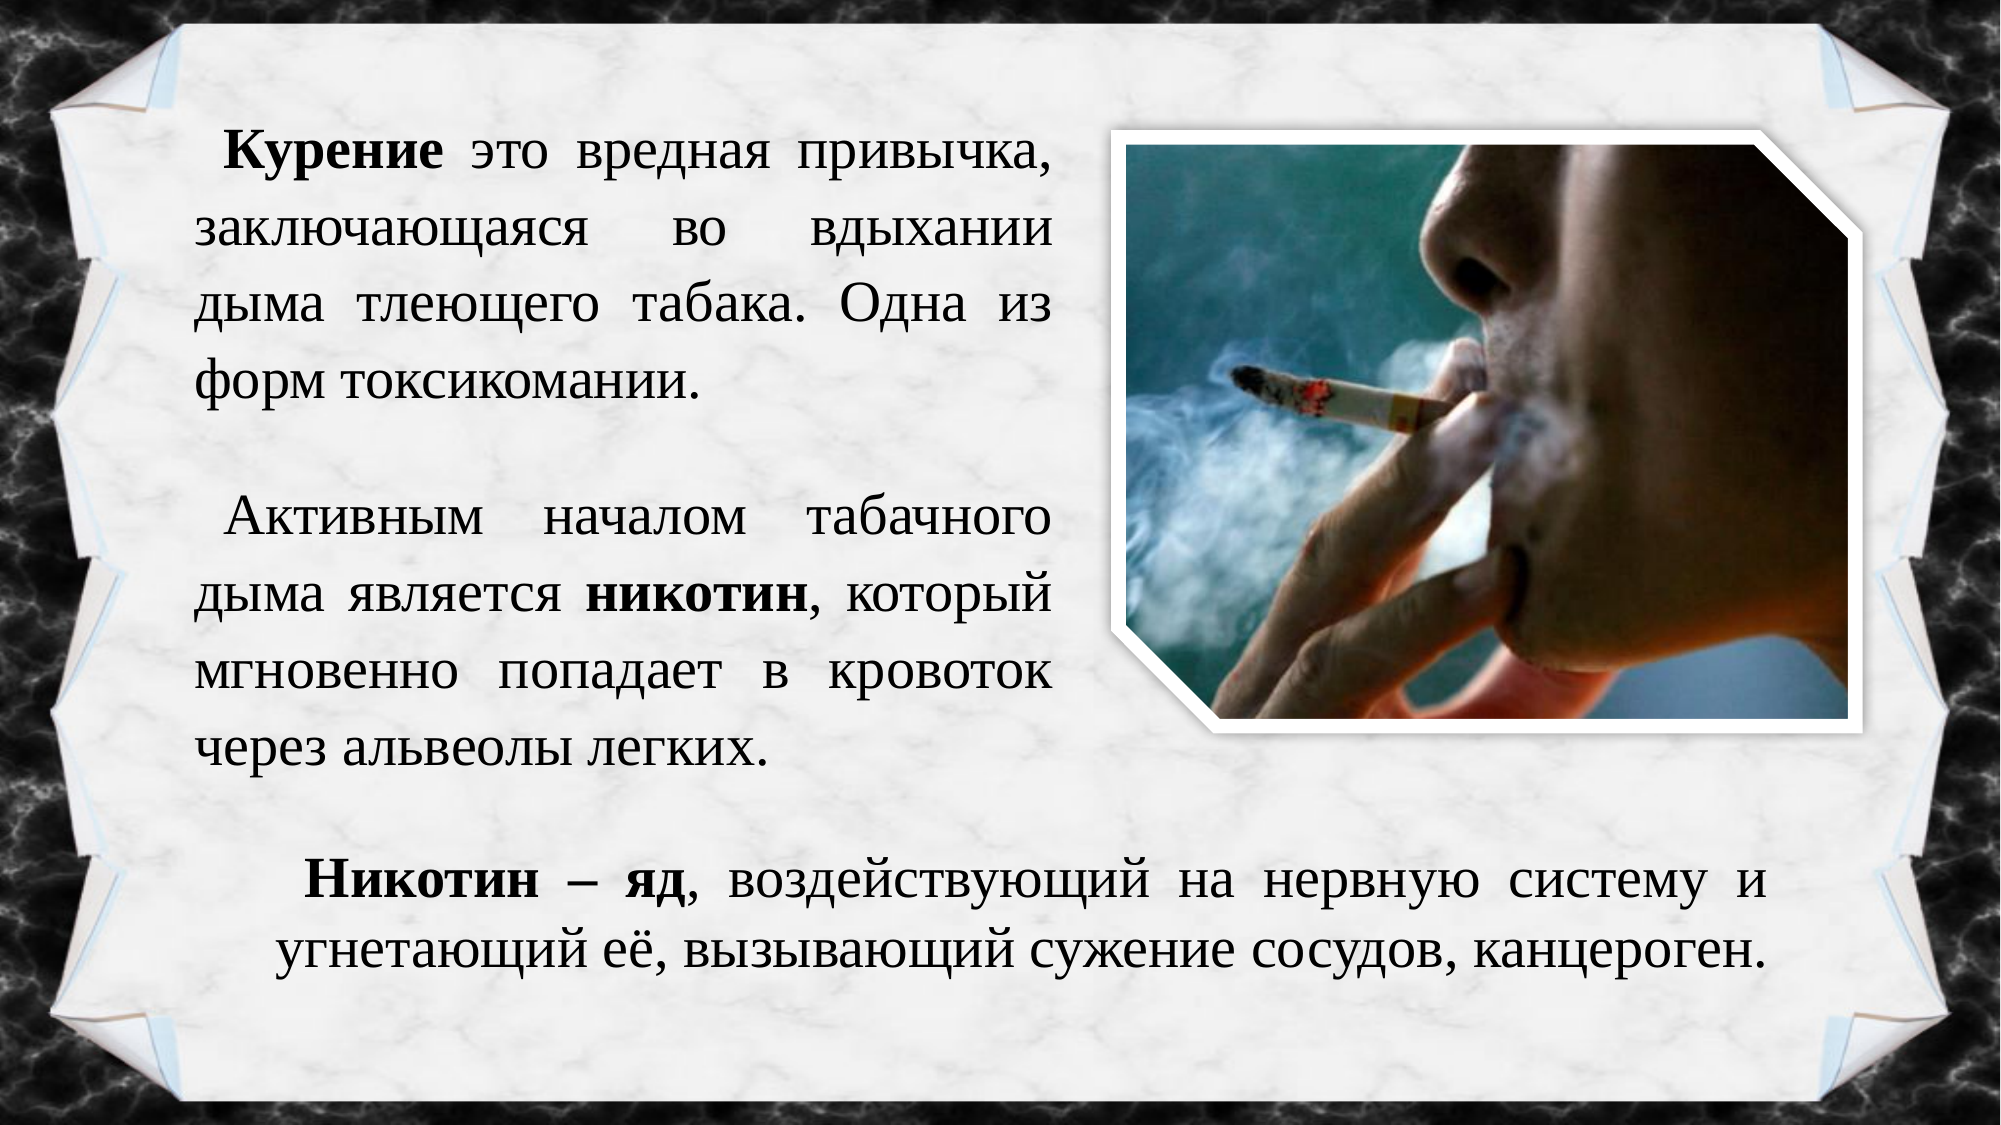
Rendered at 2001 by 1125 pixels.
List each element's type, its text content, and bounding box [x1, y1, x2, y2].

text_box Никотин – яд, воздействующий на нервную систему и угнетающий её, вызывающий сужение сосудов, канцероген. [260, 831, 1784, 987]
picture [0, 0, 2001, 1125]
text_box Курение это вредная привычка, заключающаяся во вдыхании дыма тлеющего табака. Одна из форм токсикомании. Активным началом табачного дыма является никотин, который мгновенно попадает в кровоток через альвеолы легких. [179, 95, 1069, 785]
